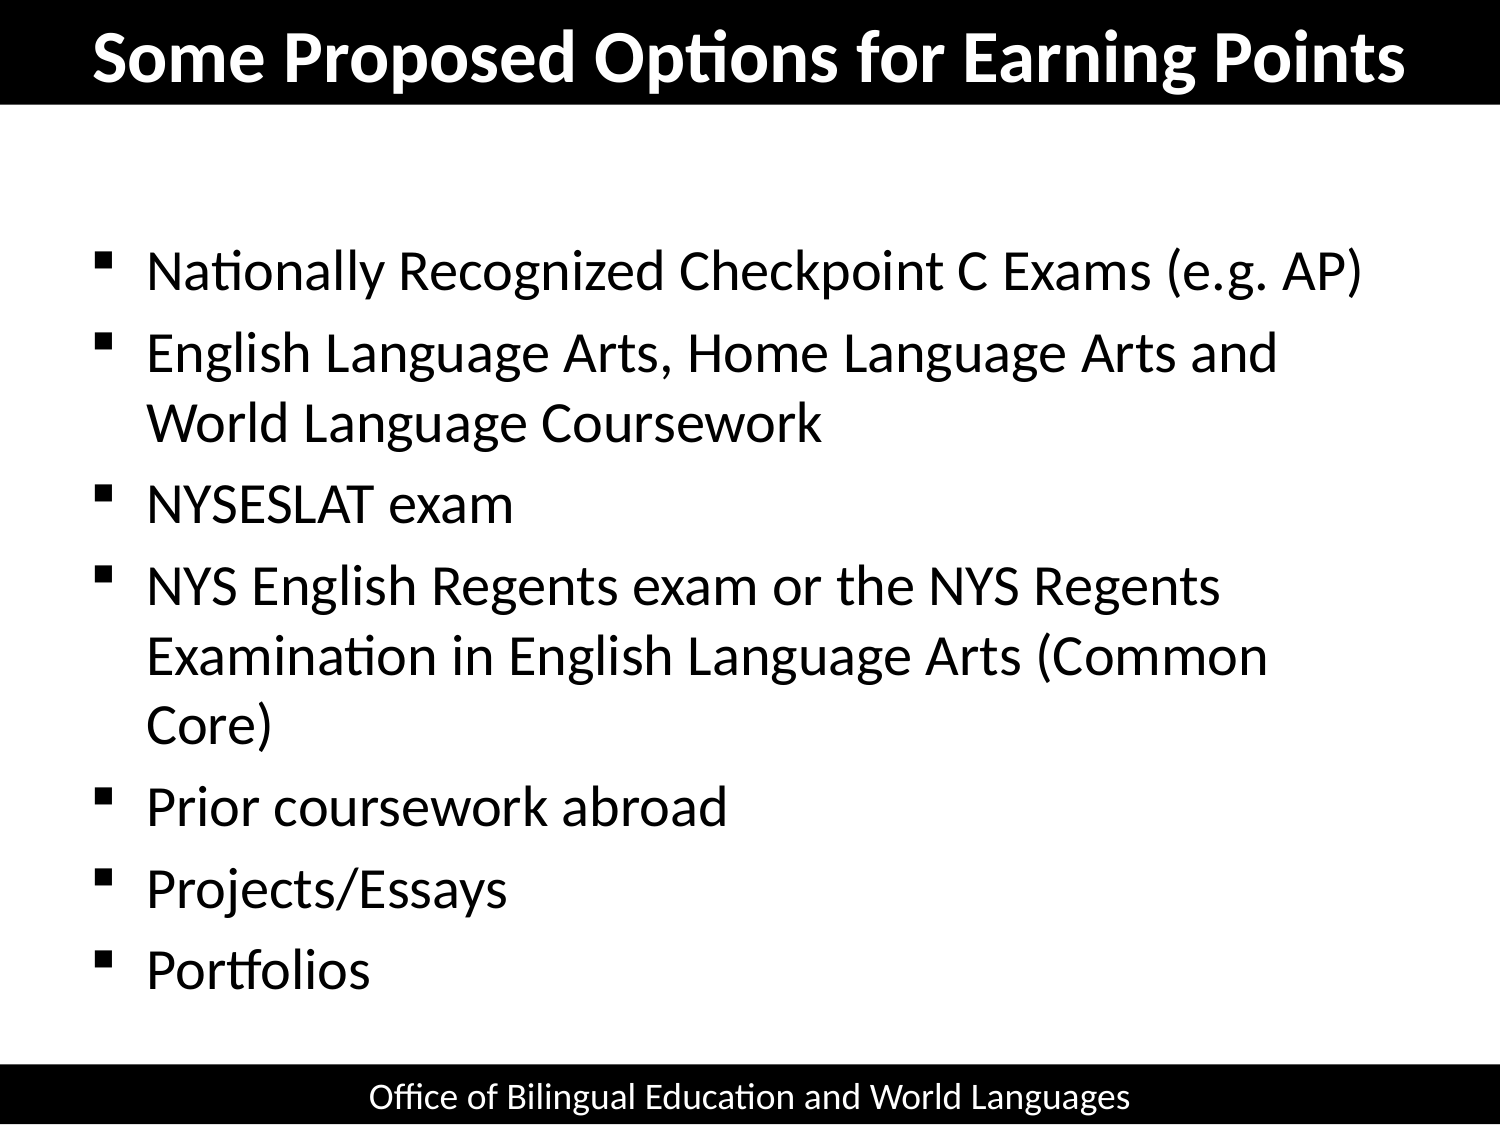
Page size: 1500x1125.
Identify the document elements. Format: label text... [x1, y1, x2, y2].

text_box Office of Bilingual Education and World Languages [0, 1064, 1500, 1125]
text_box Some Proposed Options for Earning Points [0, 0, 1500, 105]
list Nationally Recognized Checkpoint C Exams (e.g. AP) English Language Arts, Home Language Arts and World Language Coursework NYSESLAT exam NYS English Regents exam or the NYS Regents Examination in English Language Arts (Common Core) Prior coursework abroad Projects/Essays Portfolios [75, 224, 1425, 1038]
